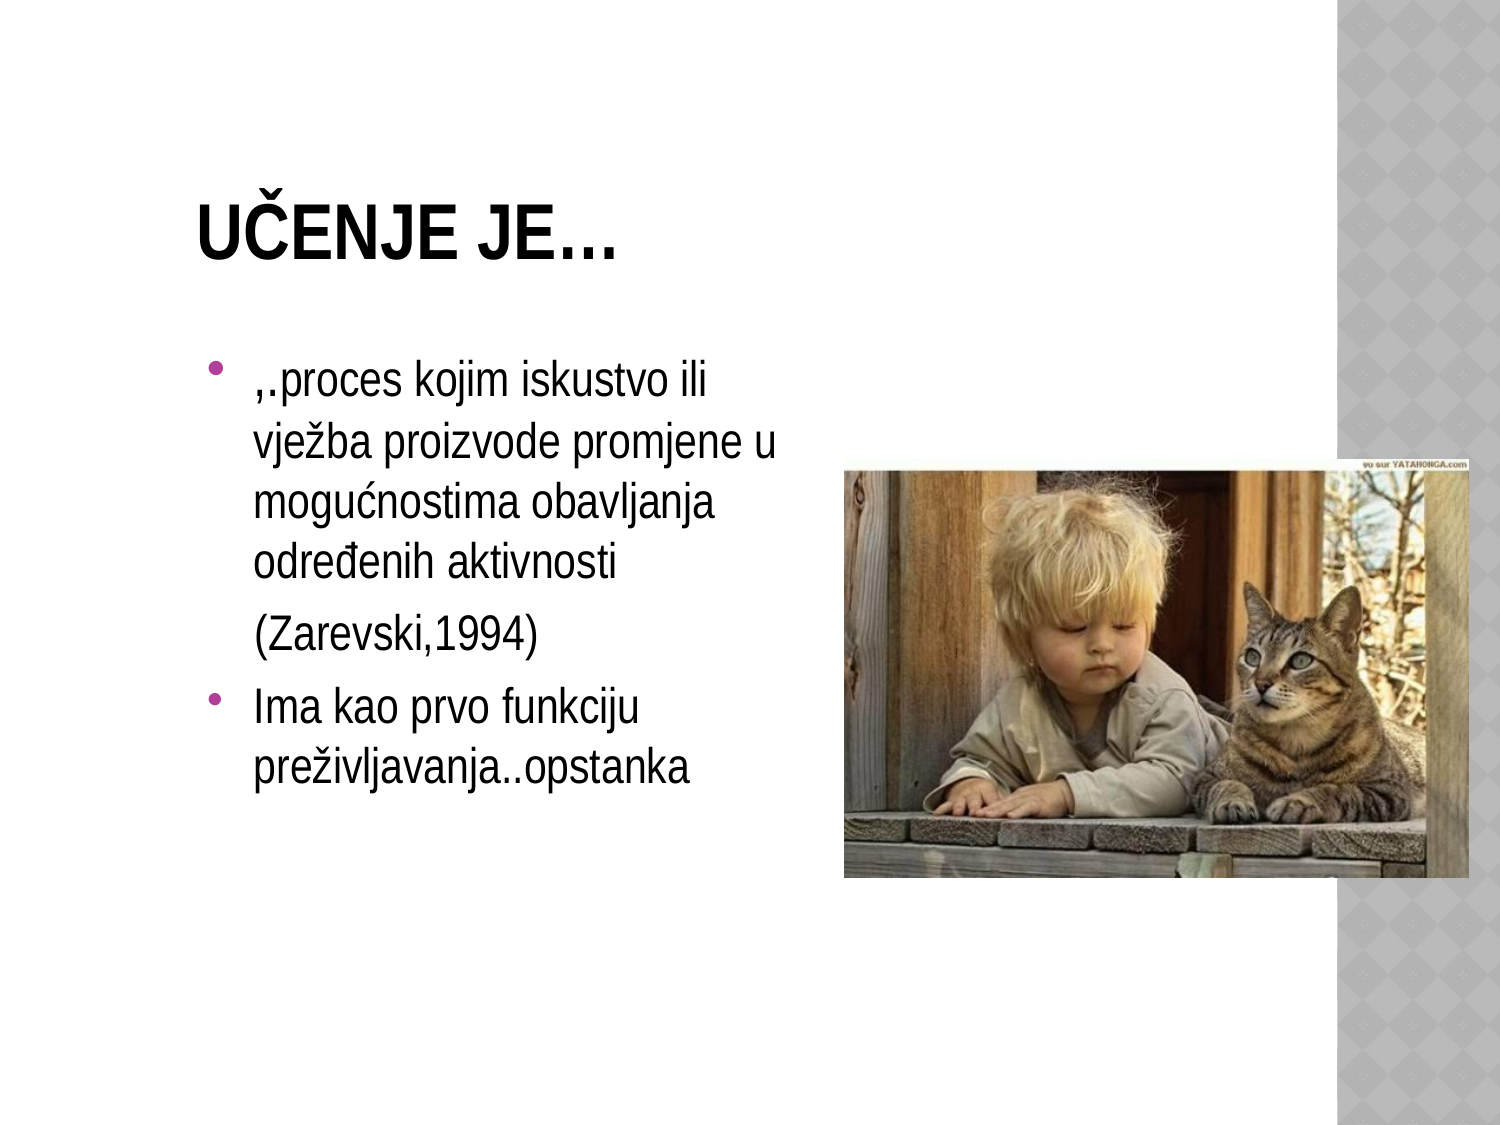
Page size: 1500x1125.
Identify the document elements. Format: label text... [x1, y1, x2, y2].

list ,.proces kojim iskustvo ili vježba proizvode promjene u mogućnostima obavljanja određenih aktivnosti (Zarevski,1994) Ima kao prvo funkciju preživljavanja..opstanka [193, 331, 819, 1006]
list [843, 458, 1470, 879]
title UČENJE JE… [188, 35, 1468, 275]
